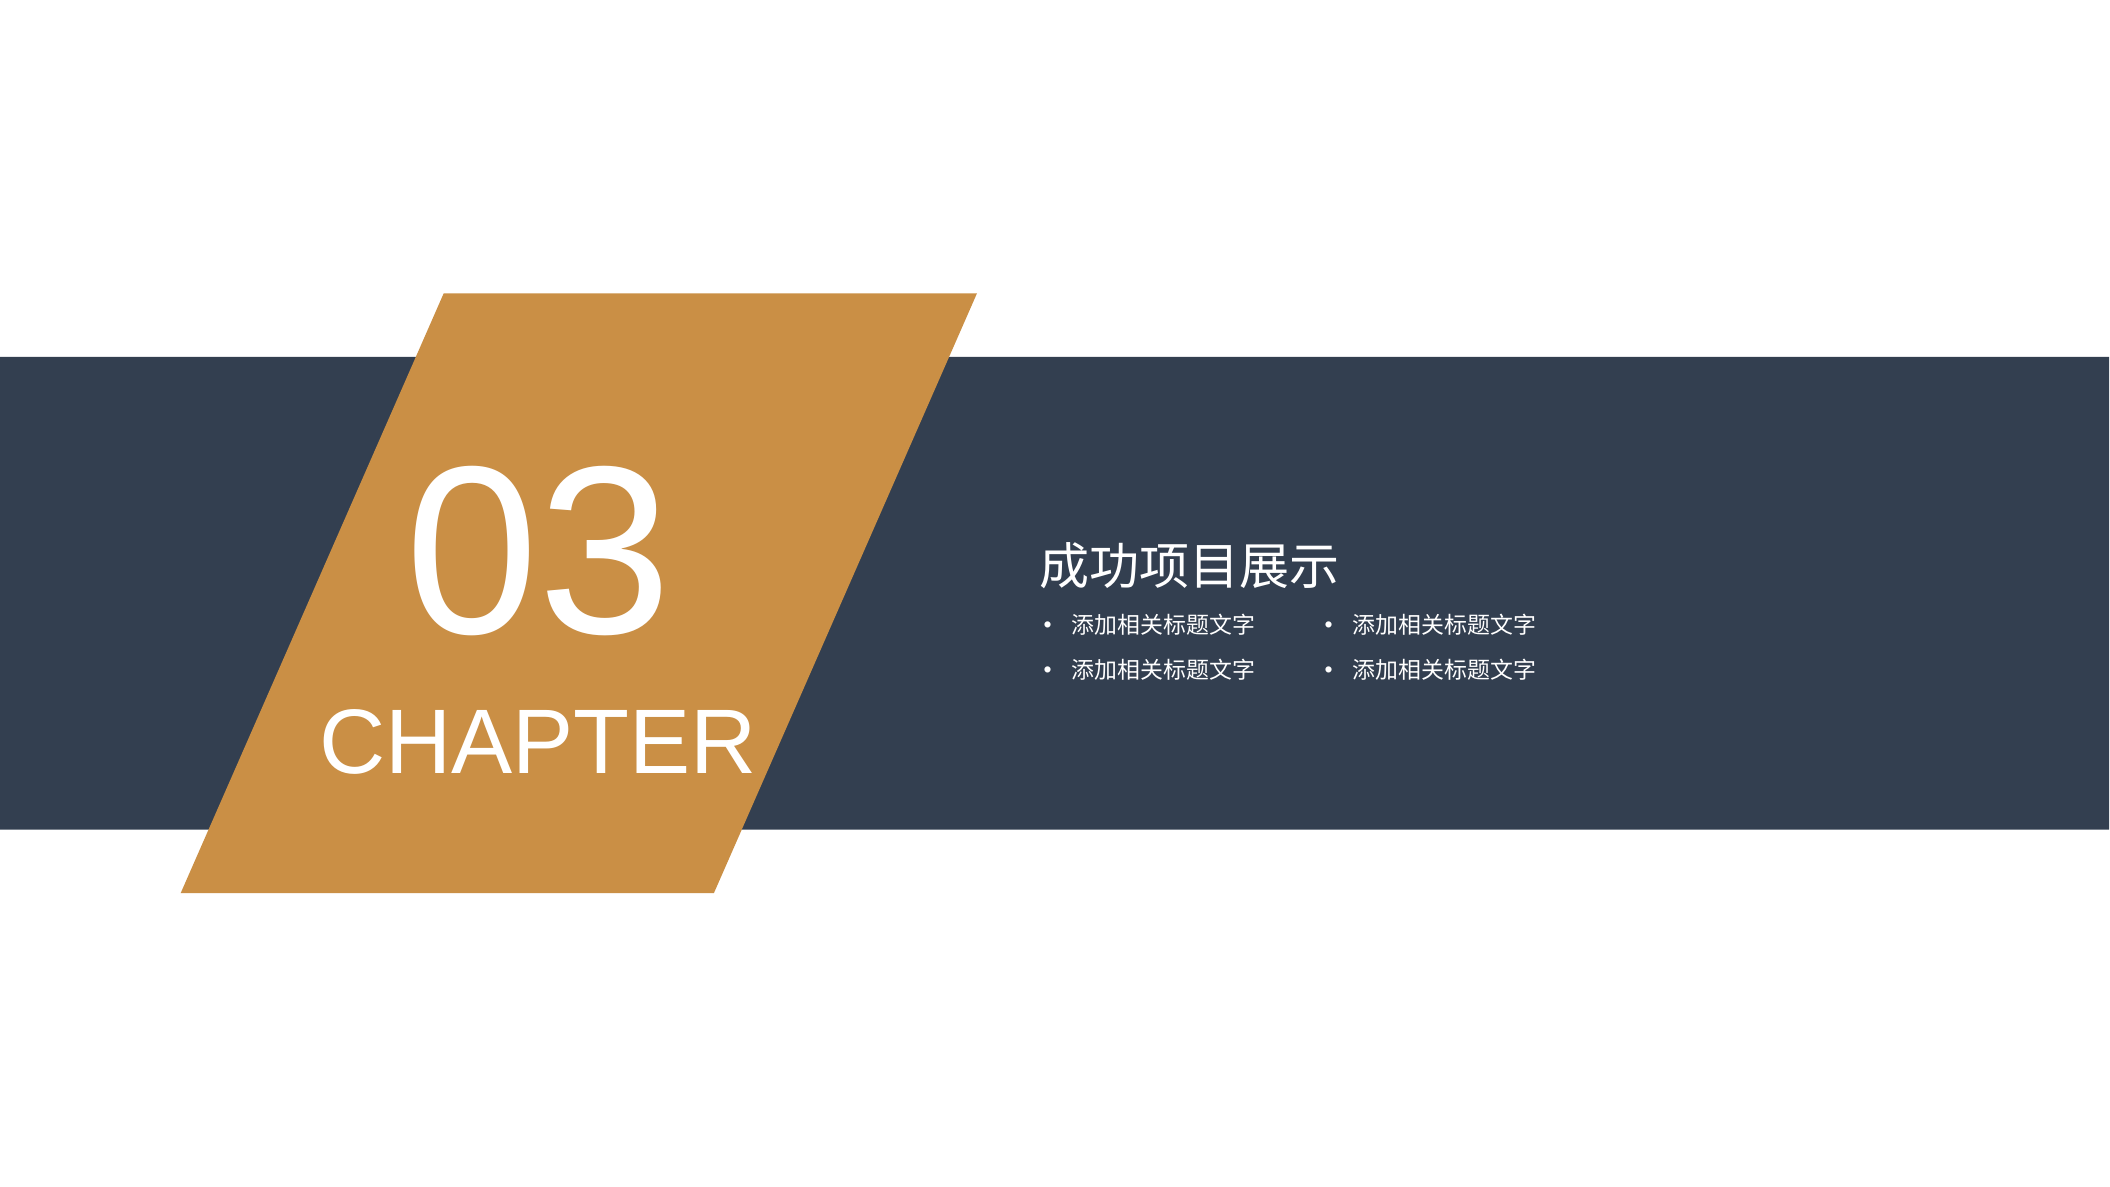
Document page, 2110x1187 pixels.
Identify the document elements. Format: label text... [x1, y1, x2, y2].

text_box 成功项目展示 [1039, 534, 1562, 595]
text_box 添加相关标题文字 [1309, 648, 1552, 691]
text_box 添加相关标题文字 [1028, 603, 1271, 646]
text_box 03 CHAPTER [314, 414, 763, 772]
text_box 添加相关标题文字 [1309, 603, 1552, 646]
text_box [0, 356, 414, 830]
text_box [179, 292, 979, 895]
text_box [744, 356, 2110, 830]
text_box 添加相关标题文字 [1028, 648, 1271, 691]
